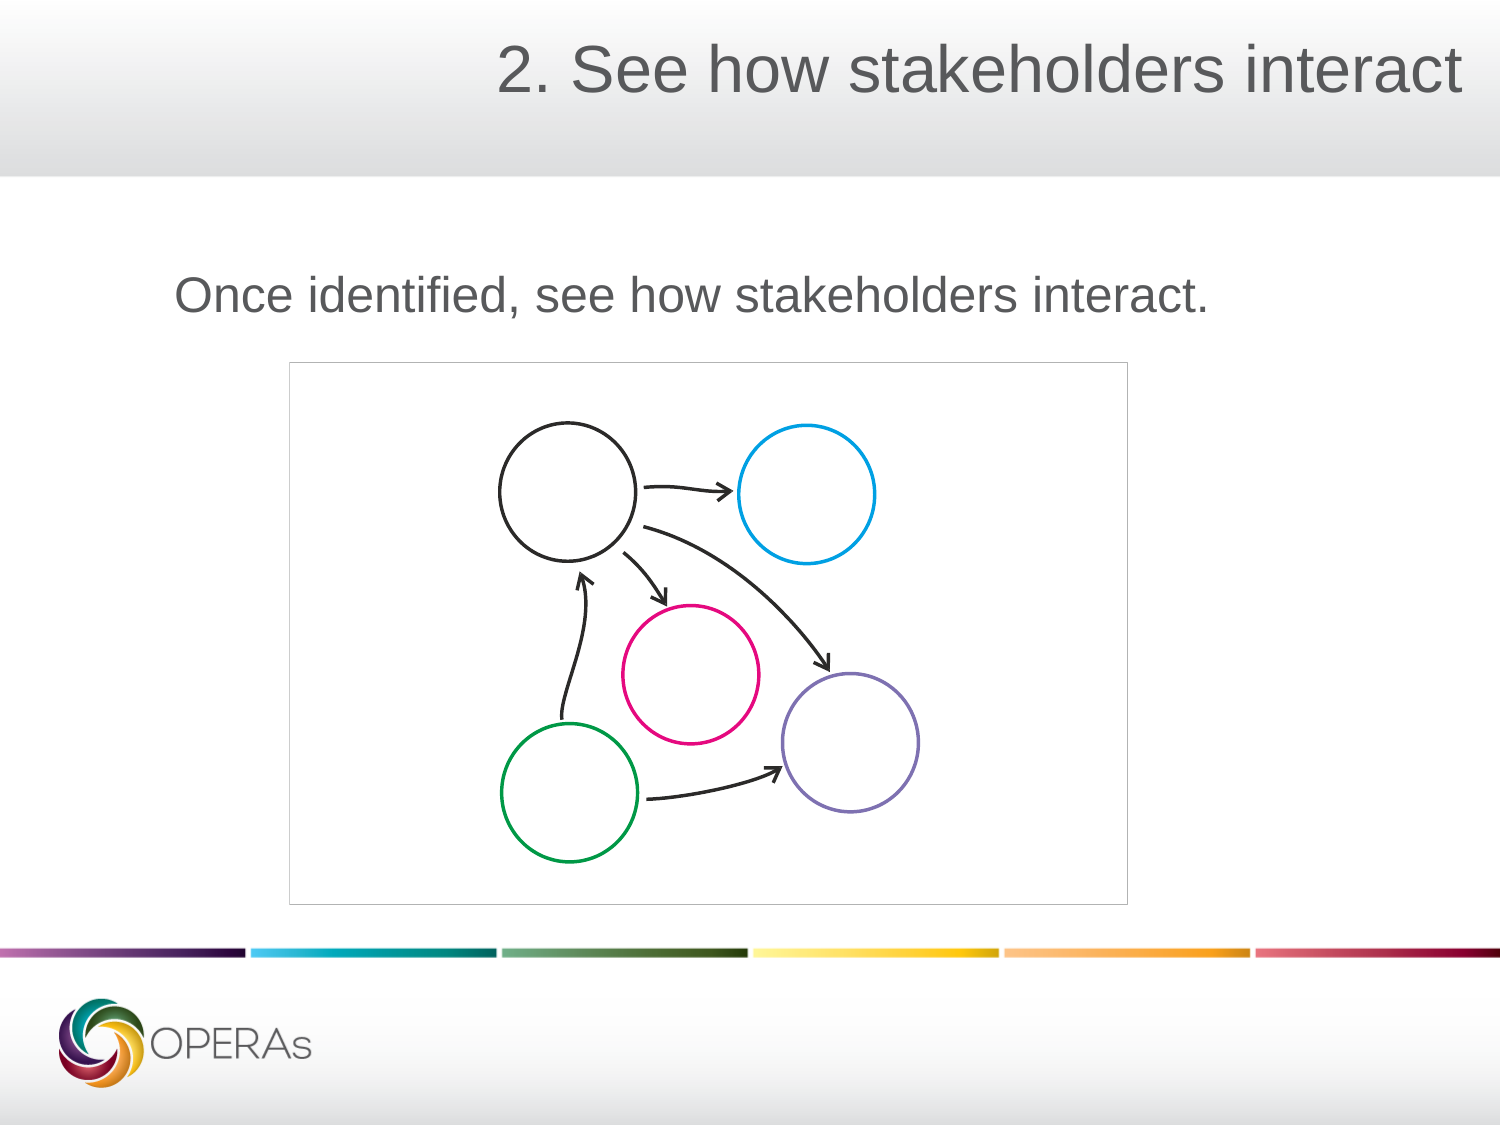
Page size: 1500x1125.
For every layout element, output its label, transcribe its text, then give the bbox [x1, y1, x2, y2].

picture [0, 0, 1500, 1125]
text_box Once identified, see how stakeholders interact. [159, 255, 1376, 330]
title 2. See how stakeholders interact [88, 30, 1464, 177]
